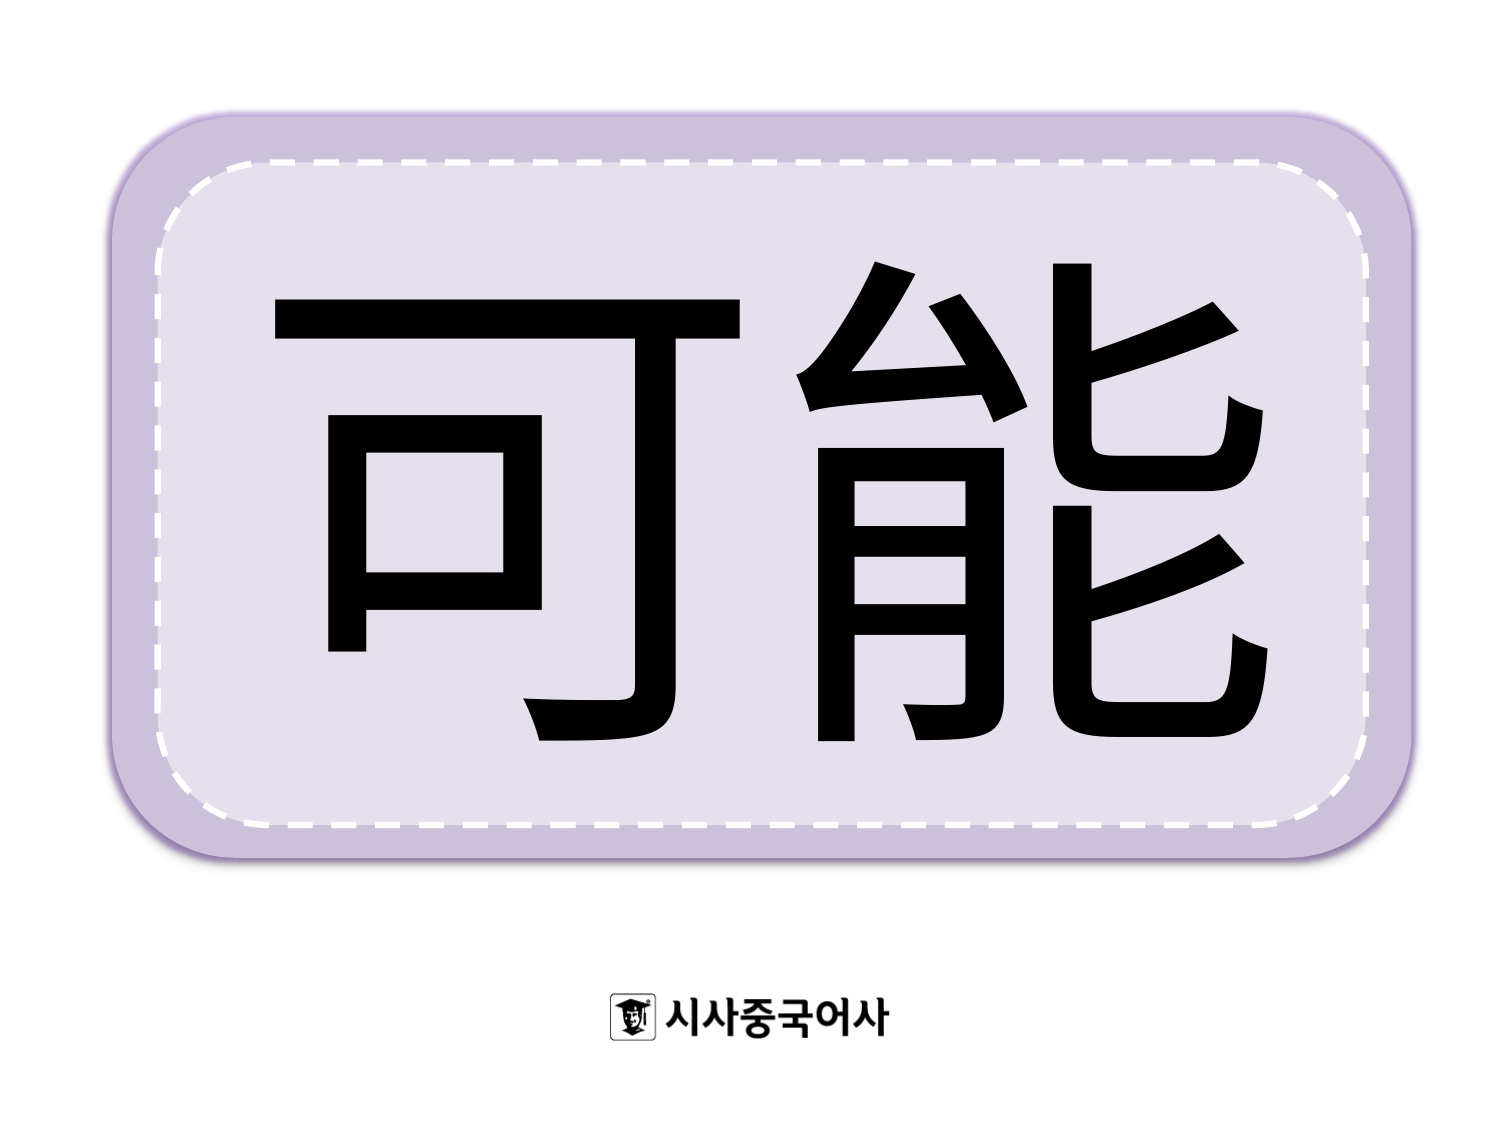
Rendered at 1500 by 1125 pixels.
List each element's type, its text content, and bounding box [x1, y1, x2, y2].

text_box 可能 [162, 160, 1371, 824]
picture [602, 987, 898, 1047]
